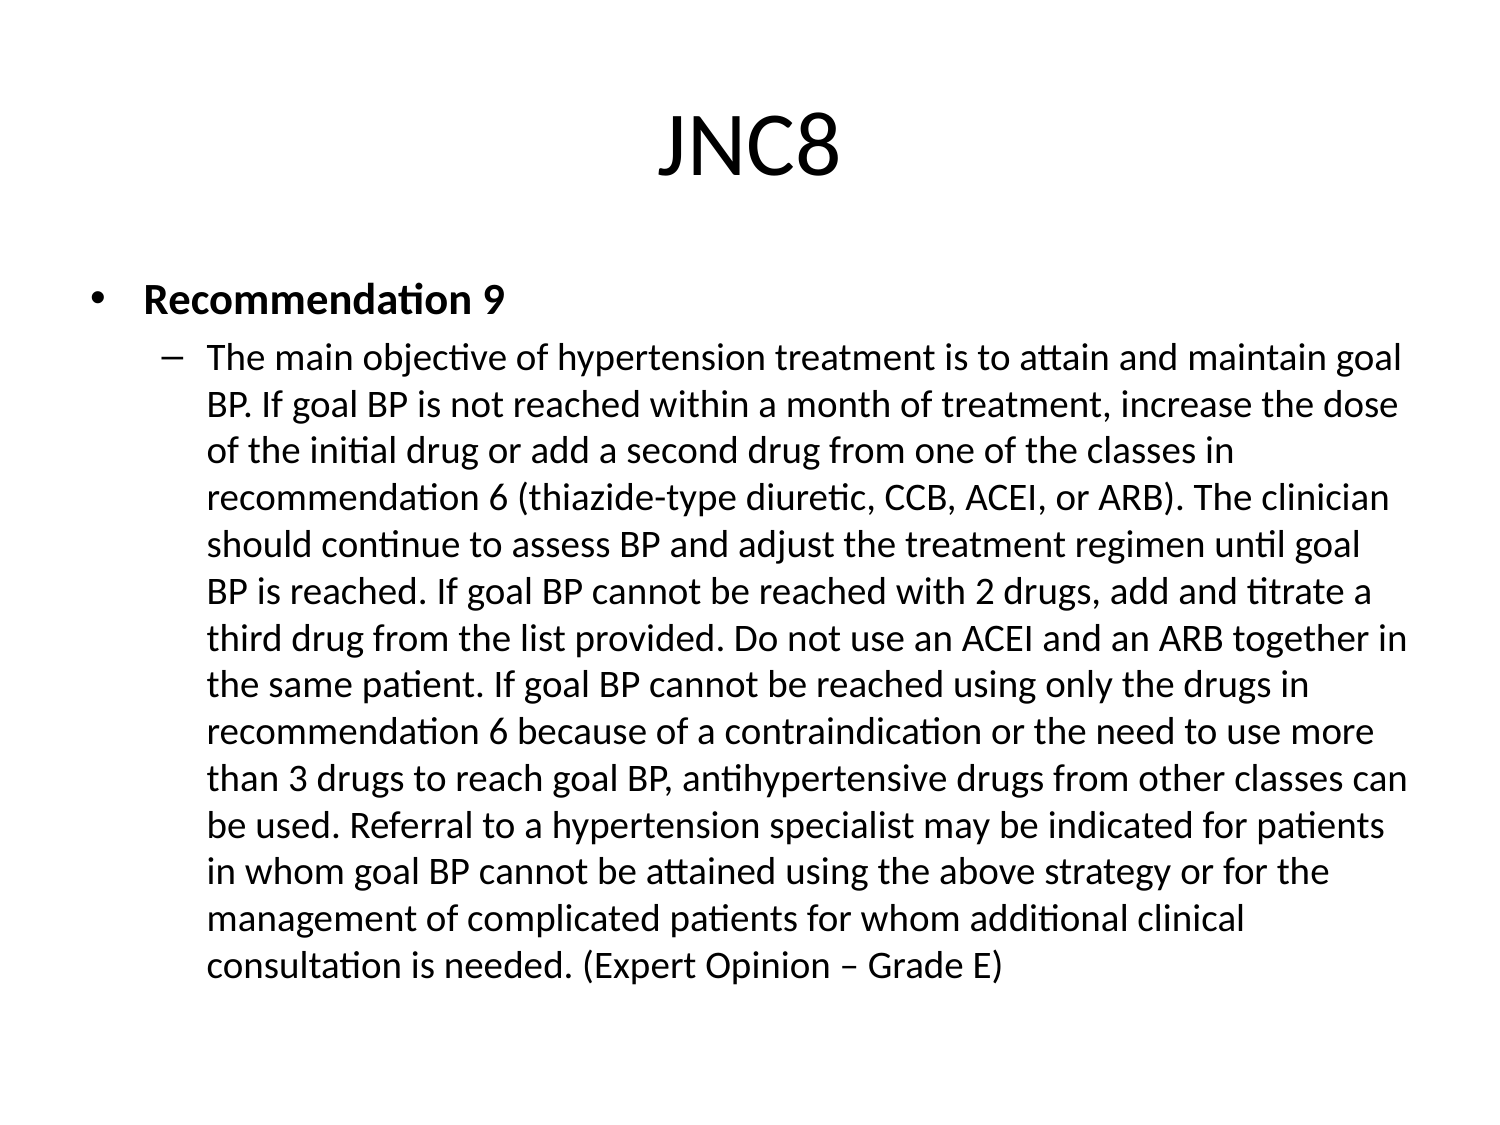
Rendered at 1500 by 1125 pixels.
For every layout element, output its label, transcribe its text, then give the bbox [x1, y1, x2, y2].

list Recommendation 9 The main objective of hypertension treatment is to attain and maintain goal BP. If goal BP is not reached within a month of treatment, increase the dose of the initial drug or add a second drug from one of the classes in recommendation 6 (thiazide-type diuretic, CCB, ACEI, or ARB). The clinician should continue to assess BP and adjust the treatment regimen until goal BP is reached. If goal BP cannot be reached with 2 drugs, add and titrate a third drug from the list provided. Do not use an ACEI and an ARB together in the same patient. If goal BP cannot be reached using only the drugs in recommendation 6 because of a contraindication or the need to use more than 3 drugs to reach goal BP, antihypertensive drugs from other classes can be used. Referral to a hypertension specialist may be indicated for patients in whom goal BP cannot be attained using the above strategy or for the management of complicated patients for whom additional clinical consultation is needed. (Expert Opinion – Grade E) [75, 262, 1425, 1005]
title JNC8 [75, 45, 1425, 233]
